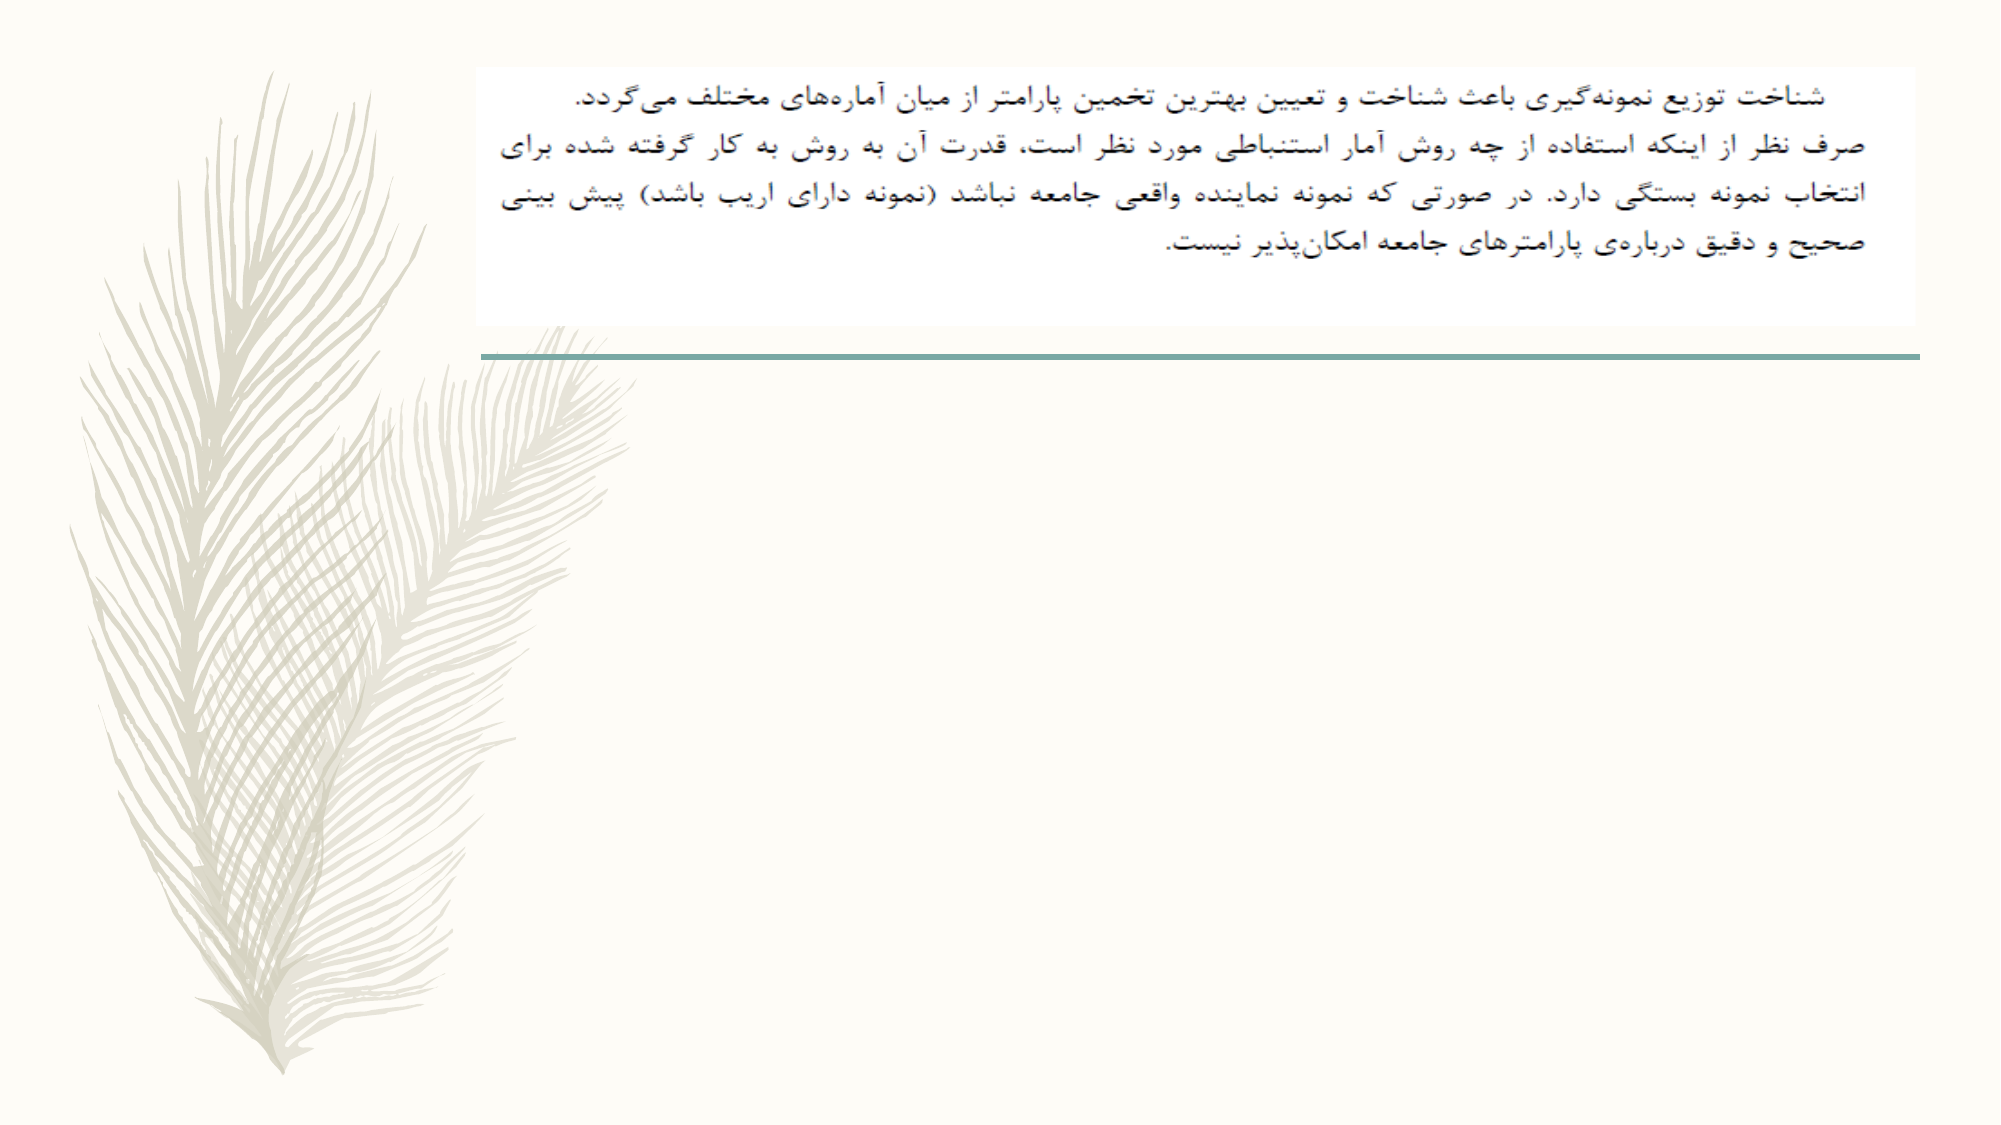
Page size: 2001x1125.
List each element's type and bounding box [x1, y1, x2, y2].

picture [475, 67, 1917, 326]
